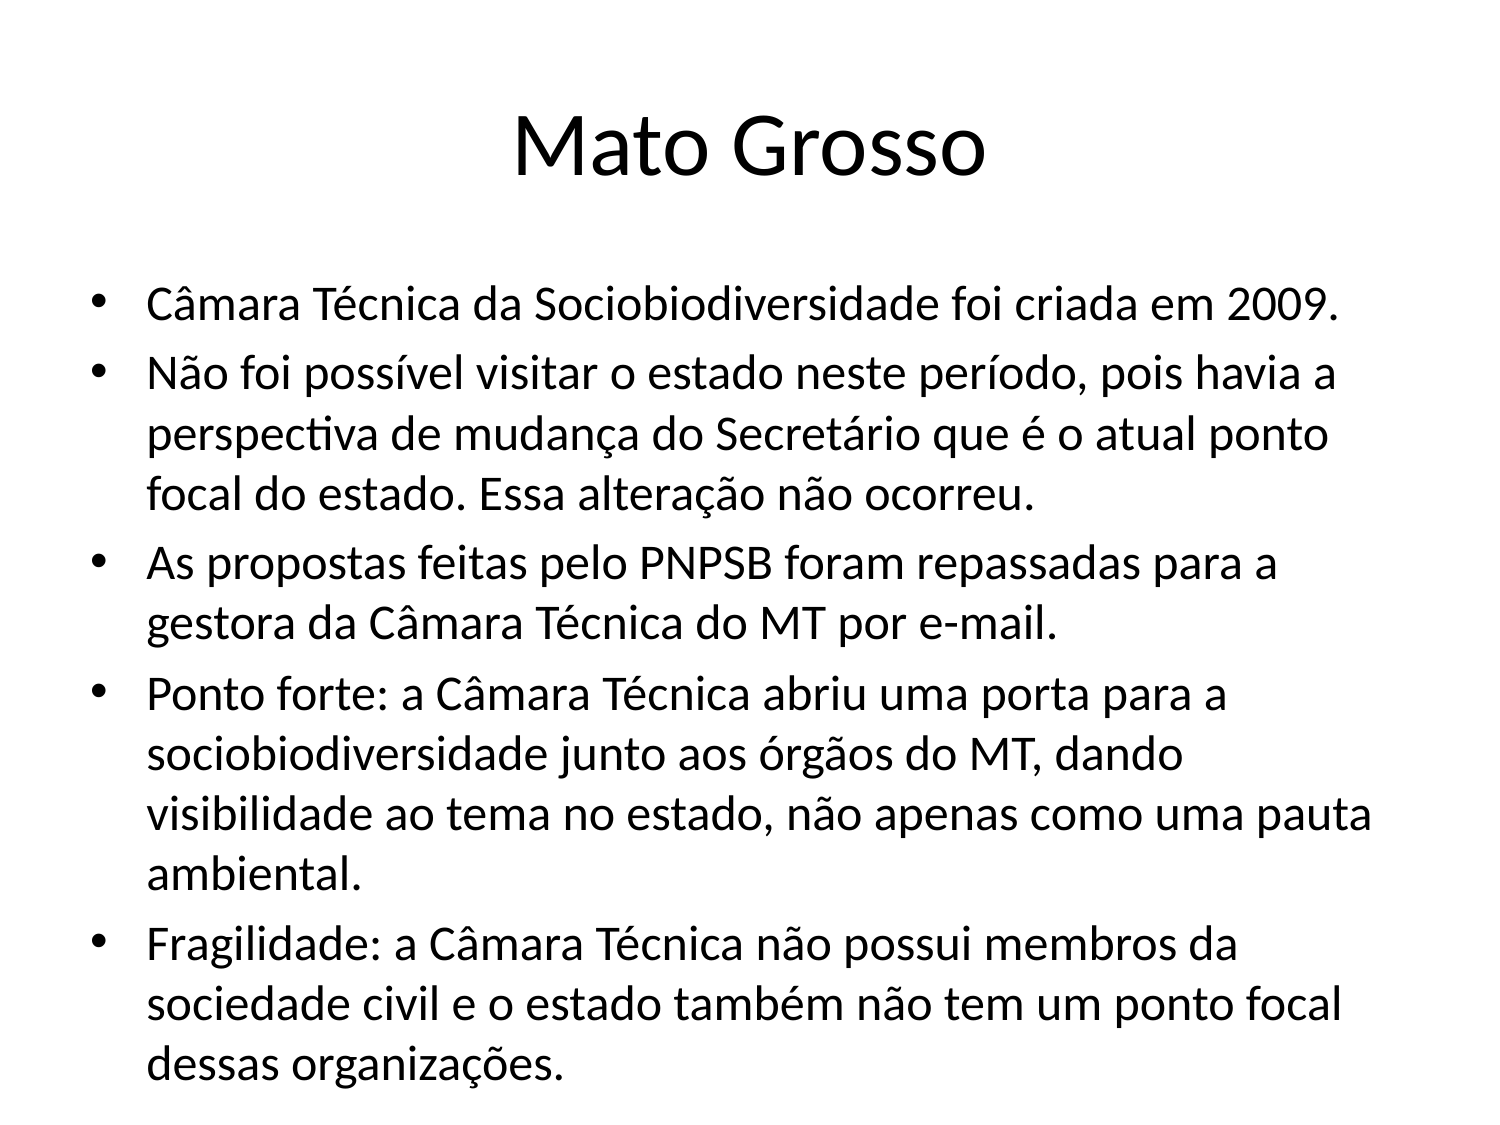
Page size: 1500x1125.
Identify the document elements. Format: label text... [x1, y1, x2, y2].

title Mato Grosso [75, 45, 1425, 233]
list Câmara Técnica da Sociobiodiversidade foi criada em 2009. Não foi possível visitar o estado neste período, pois havia a perspectiva de mudança do Secretário que é o atual ponto focal do estado. Essa alteração não ocorreu. As propostas feitas pelo PNPSB foram repassadas para a gestora da Câmara Técnica do MT por e-mail. Ponto forte: a Câmara Técnica abriu uma porta para a sociobiodiversidade junto aos órgãos do MT, dando visibilidade ao tema no estado, não apenas como uma pauta ambiental. Fragilidade: a Câmara Técnica não possui membros da sociedade civil e o estado também não tem um ponto focal dessas organizações. [75, 262, 1425, 1125]
